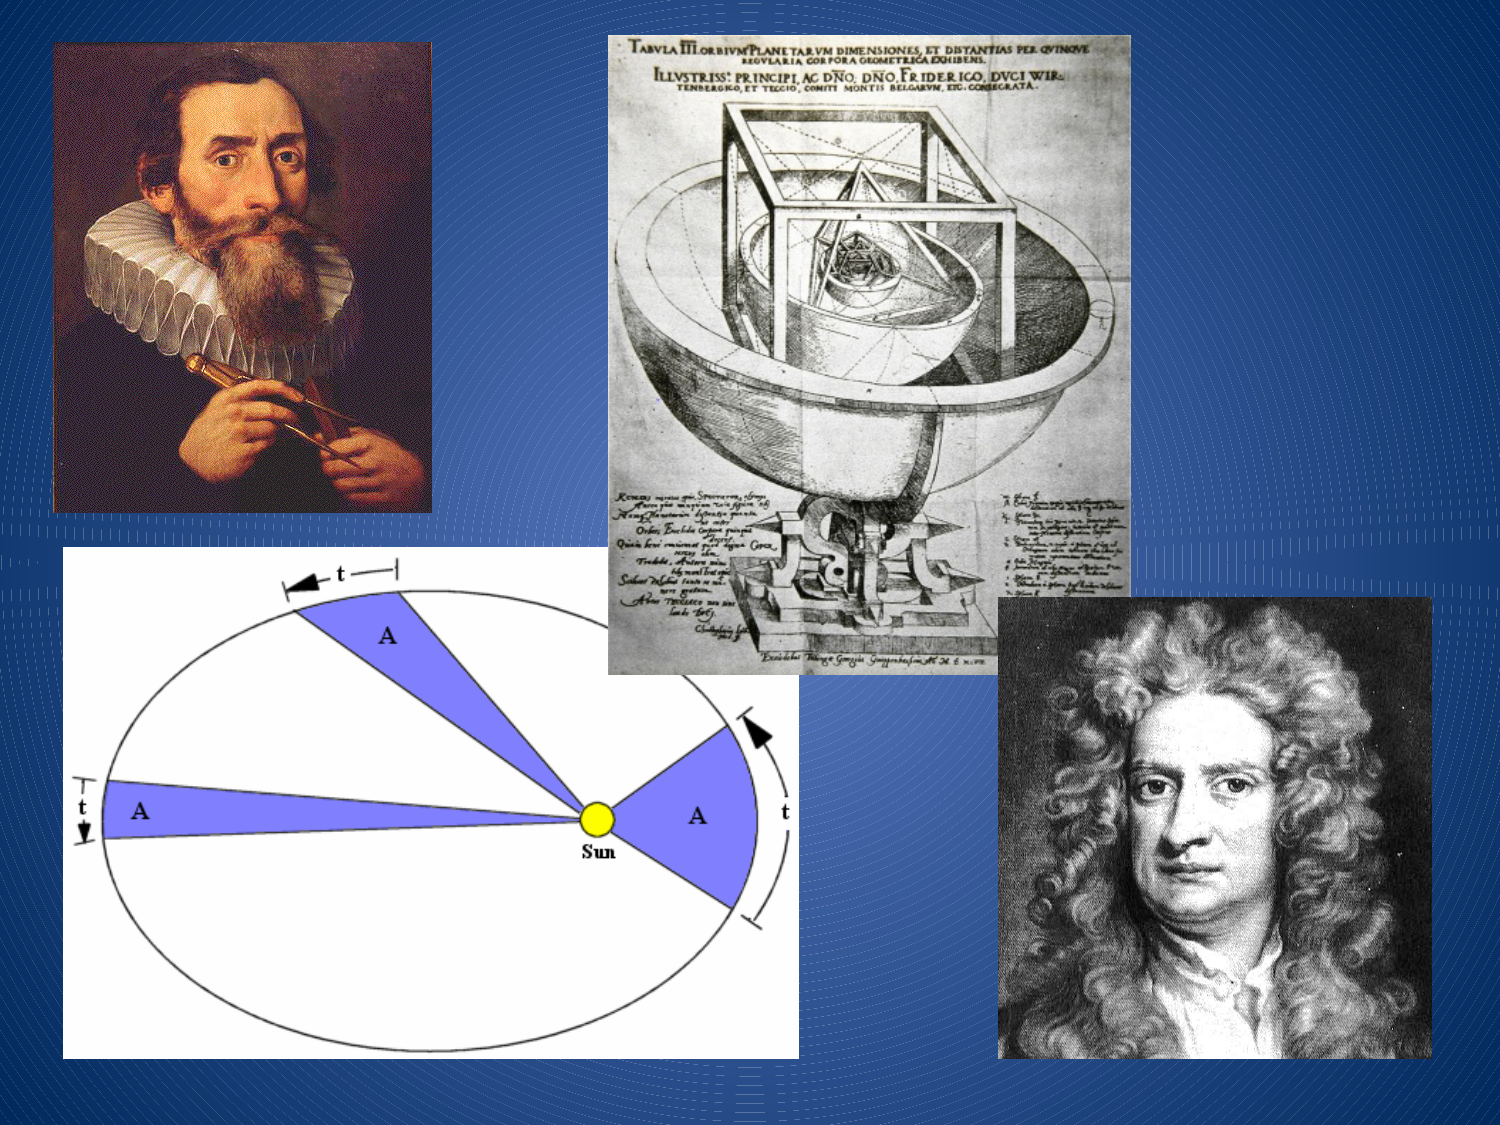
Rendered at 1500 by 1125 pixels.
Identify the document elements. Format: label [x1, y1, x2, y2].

picture [997, 597, 1432, 1059]
picture [63, 547, 799, 1059]
list [607, 35, 1131, 675]
picture [52, 42, 432, 513]
